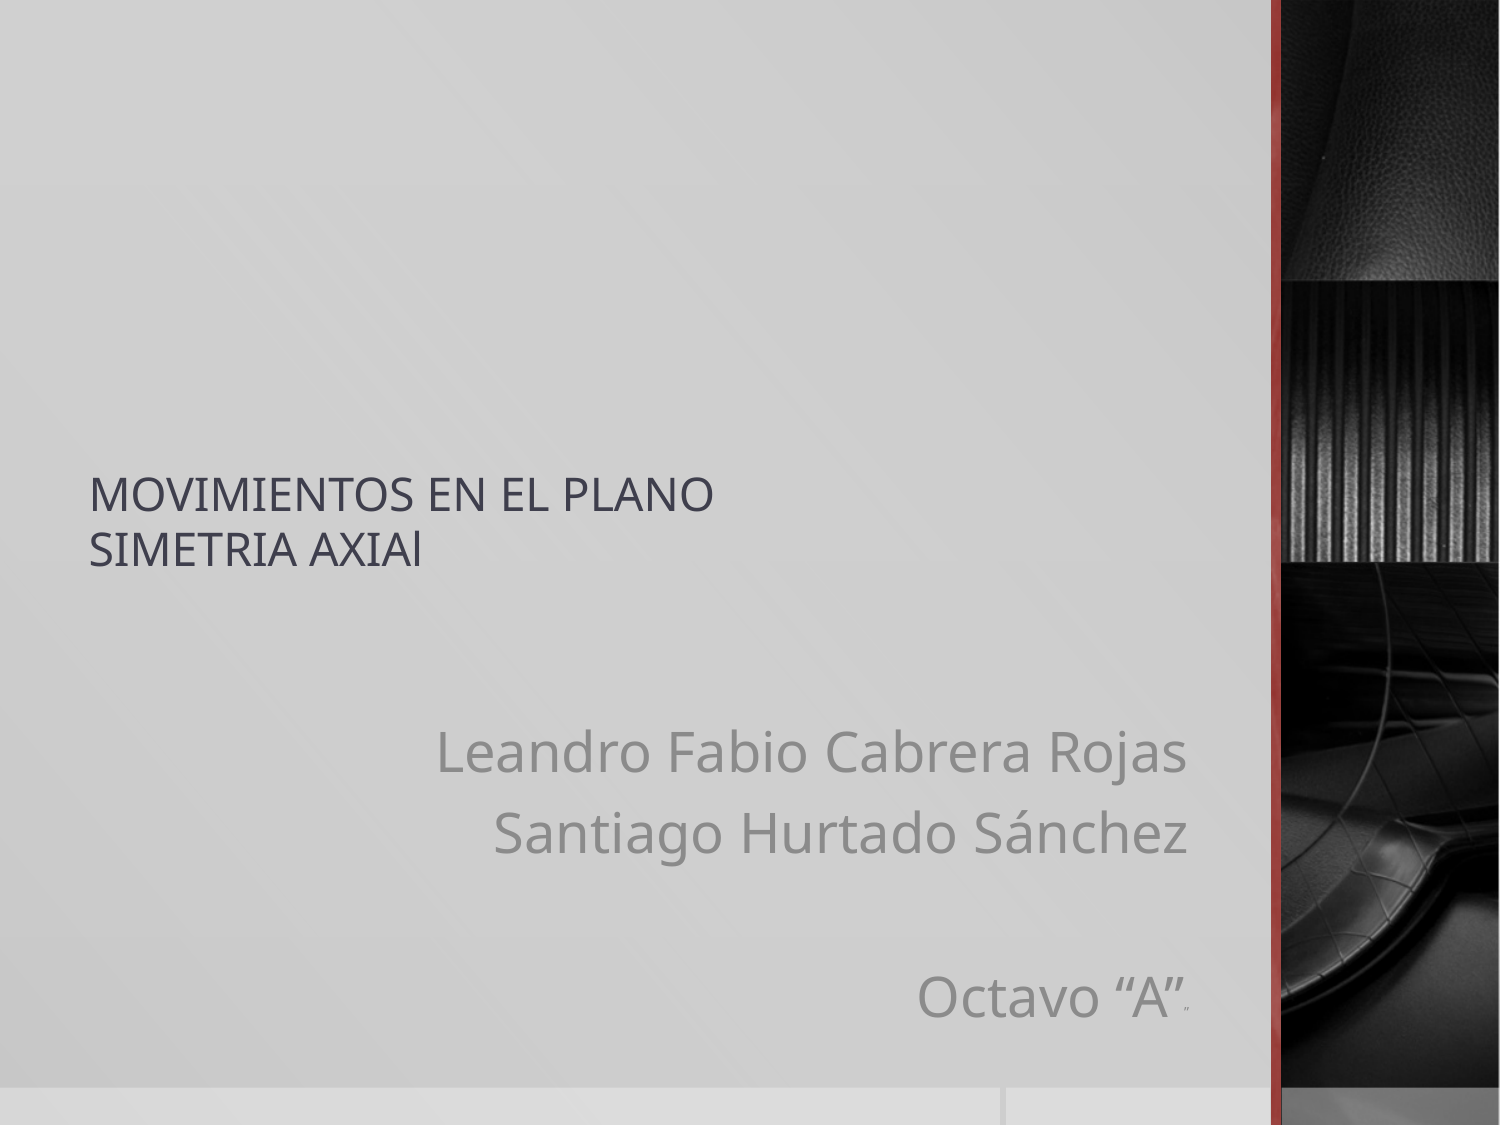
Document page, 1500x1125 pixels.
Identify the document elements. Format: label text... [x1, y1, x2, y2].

picture [1281, 0, 1500, 1087]
subtitle Leandro Fabio Cabrera Rojas Santiago Hurtado Sánchez Octavo “A”” [76, 716, 1190, 1044]
title MOVIMIENTOS EN EL PLANO SIMETRIA AXIAl [88, 456, 1201, 632]
